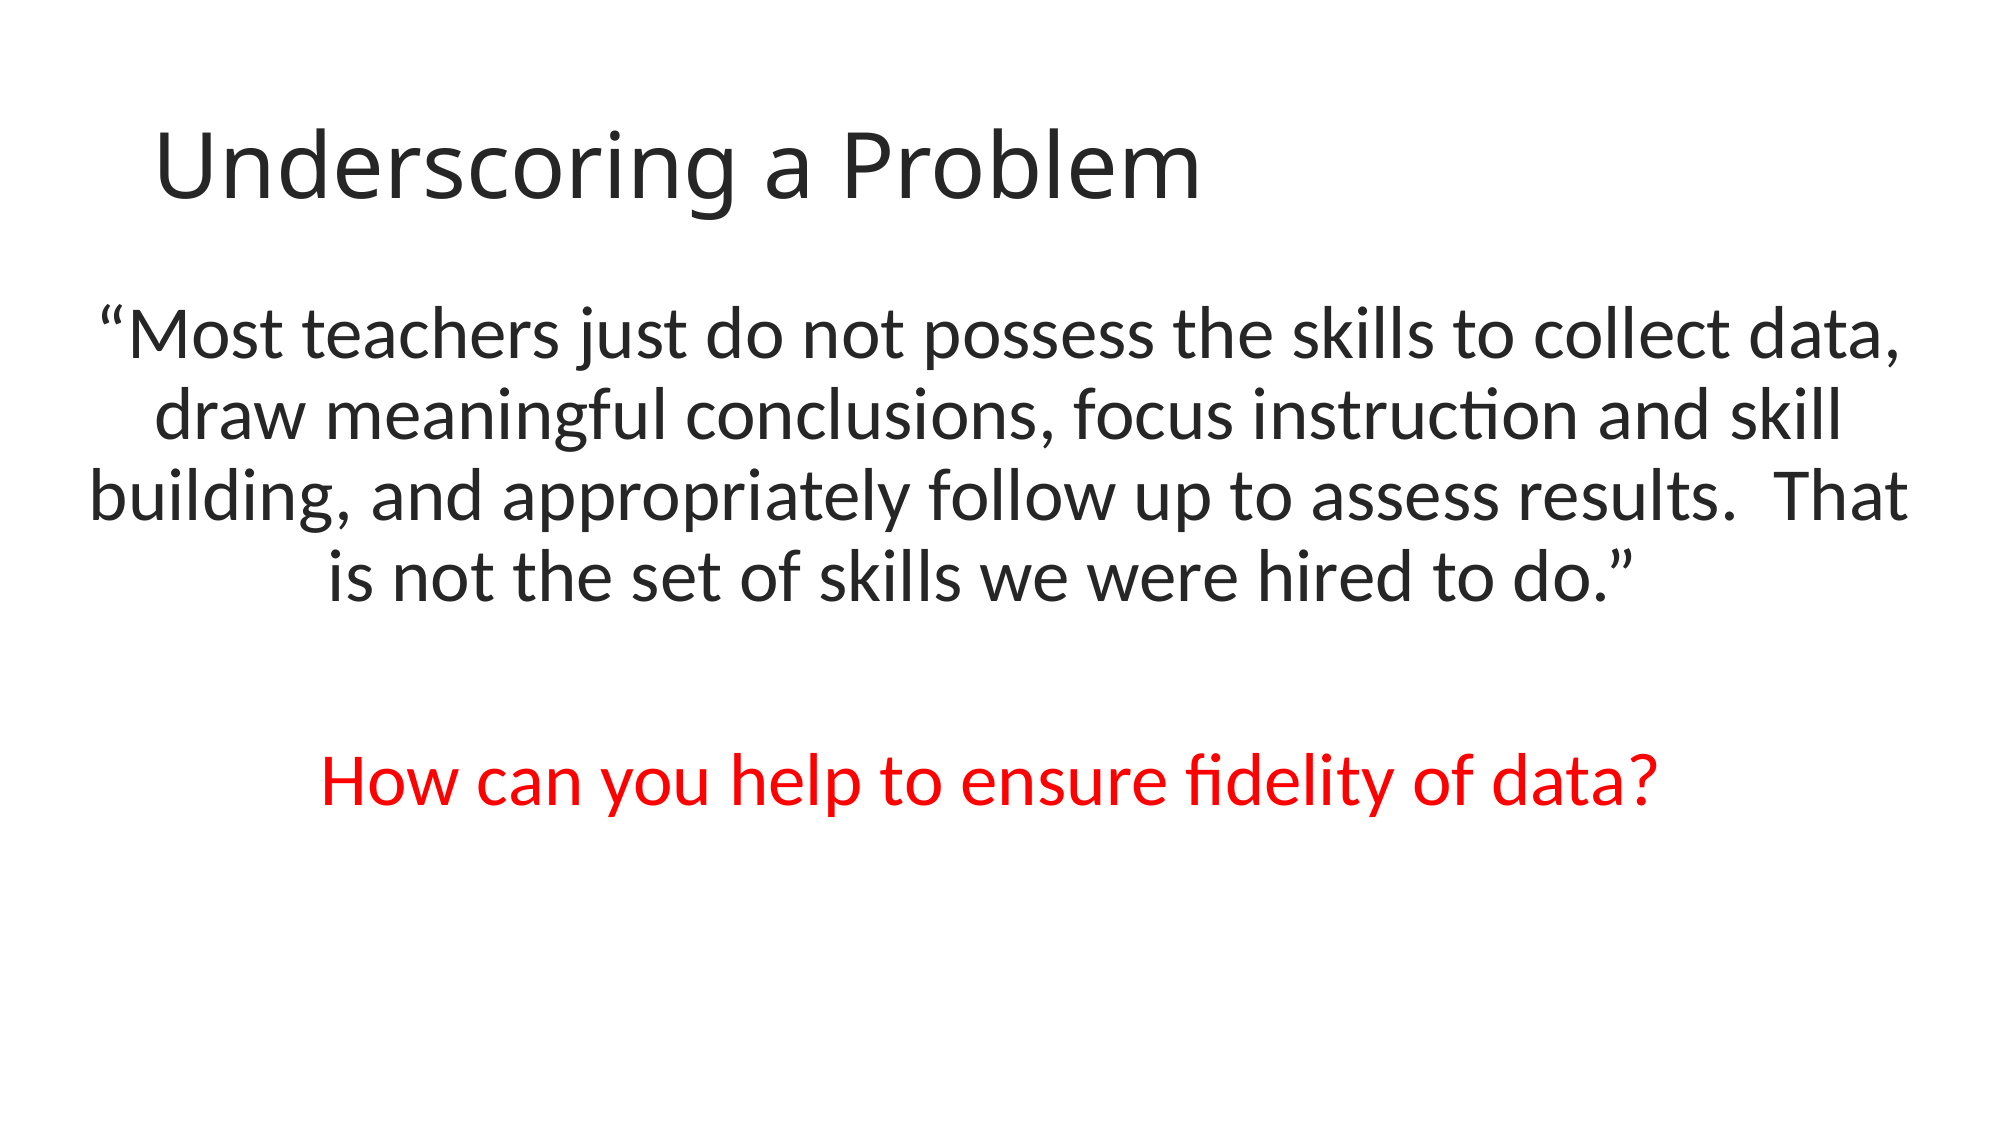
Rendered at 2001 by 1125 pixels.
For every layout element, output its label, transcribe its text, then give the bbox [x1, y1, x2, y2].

list “Most teachers just do not possess the skills to collect data, draw meaningful conclusions, focus instruction and skill building, and appropriately follow up to assess results. That is not the set of skills we were hired to do.” How can you help to ensure fidelity of data? [50, 195, 1950, 876]
title Underscoring a Problem [137, 59, 1863, 195]
